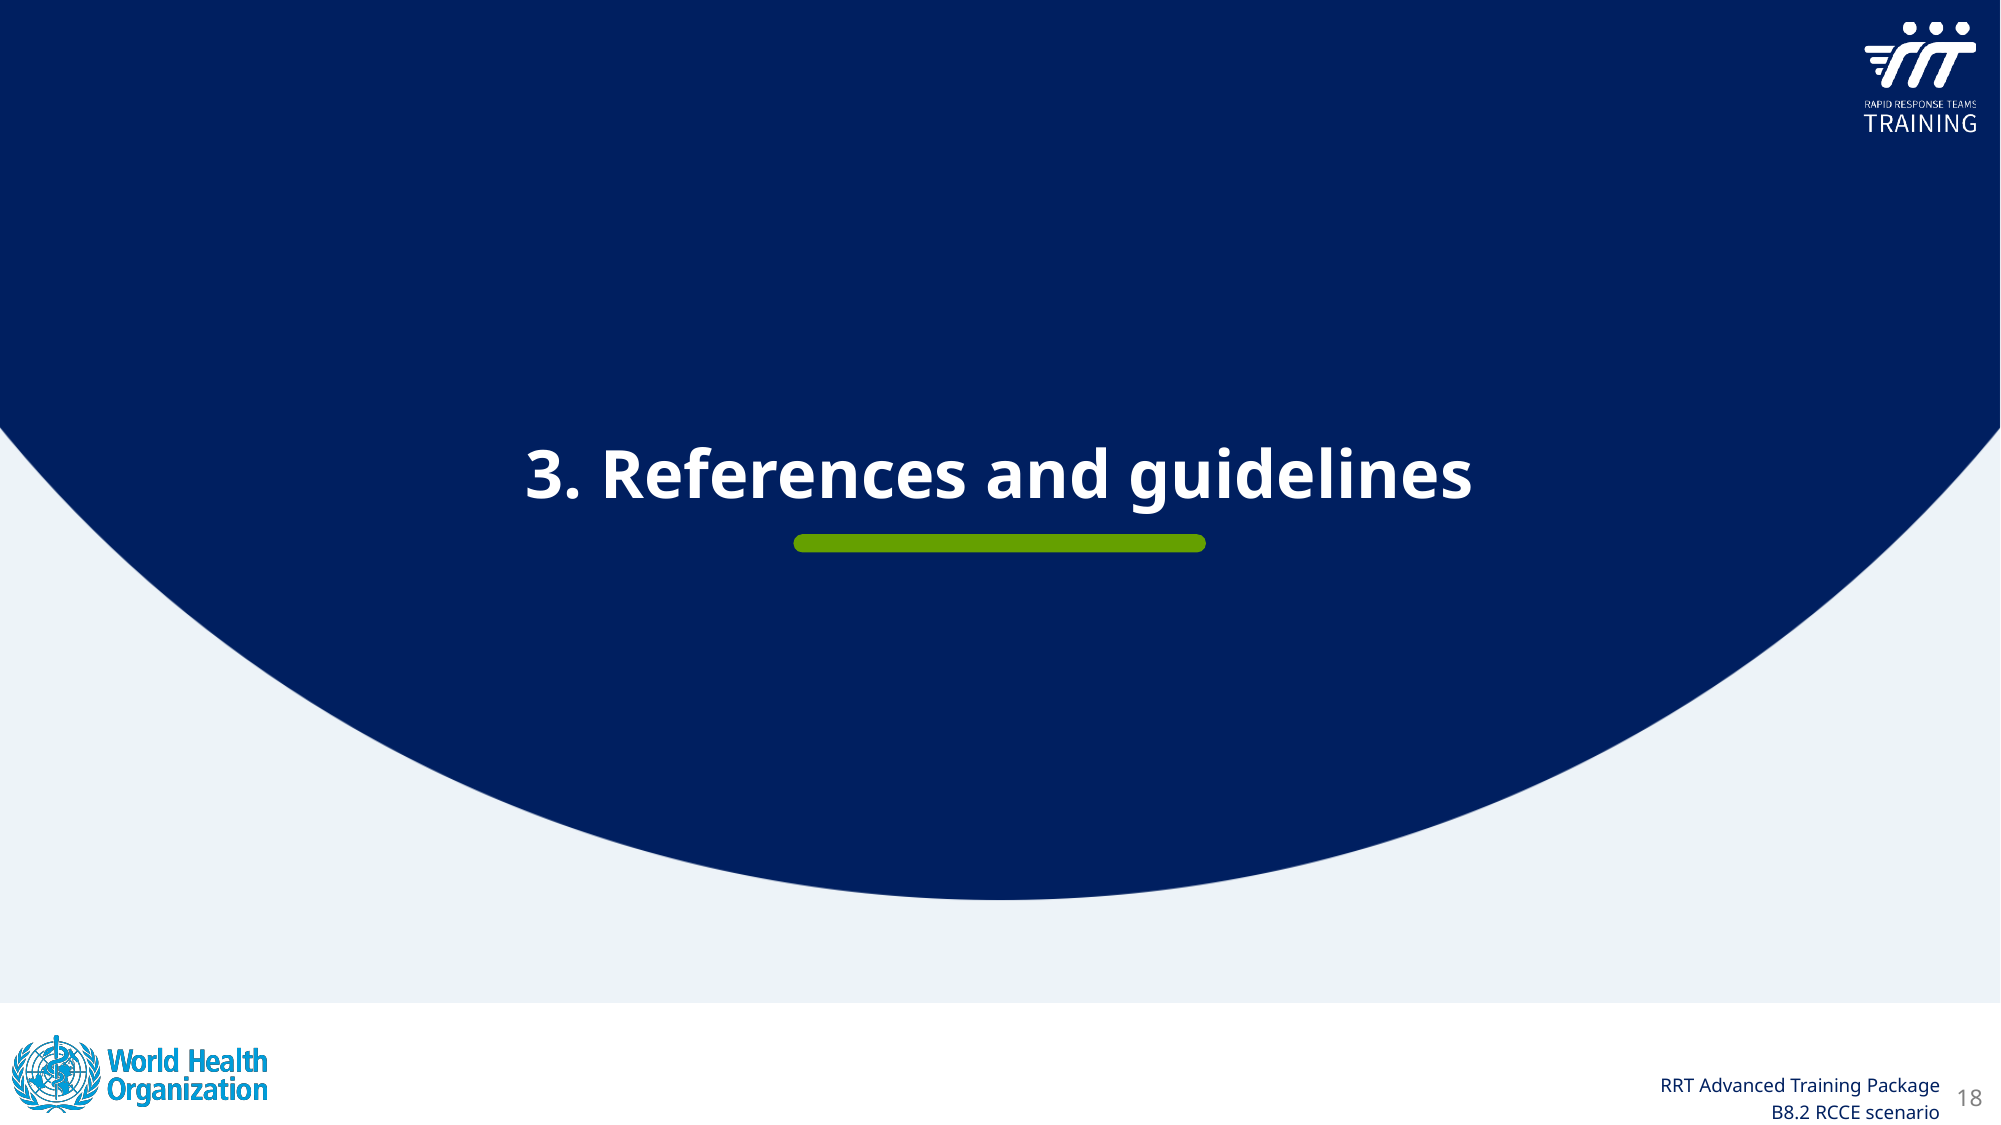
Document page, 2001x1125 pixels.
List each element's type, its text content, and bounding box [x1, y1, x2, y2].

picture [59, 1035, 267, 1113]
picture [36, 1088, 78, 1105]
list 3. References and guidelines [68, 322, 1932, 631]
picture [22, 1062, 26, 1077]
picture [50, 1108, 62, 1113]
picture [12, 1083, 48, 1113]
picture [34, 1054, 43, 1078]
picture [40, 1062, 47, 1070]
picture [24, 1054, 36, 1087]
picture [12, 1035, 54, 1068]
picture [46, 1056, 54, 1062]
picture [30, 1083, 37, 1091]
picture [71, 1053, 90, 1091]
picture [0, 0, 2001, 1003]
